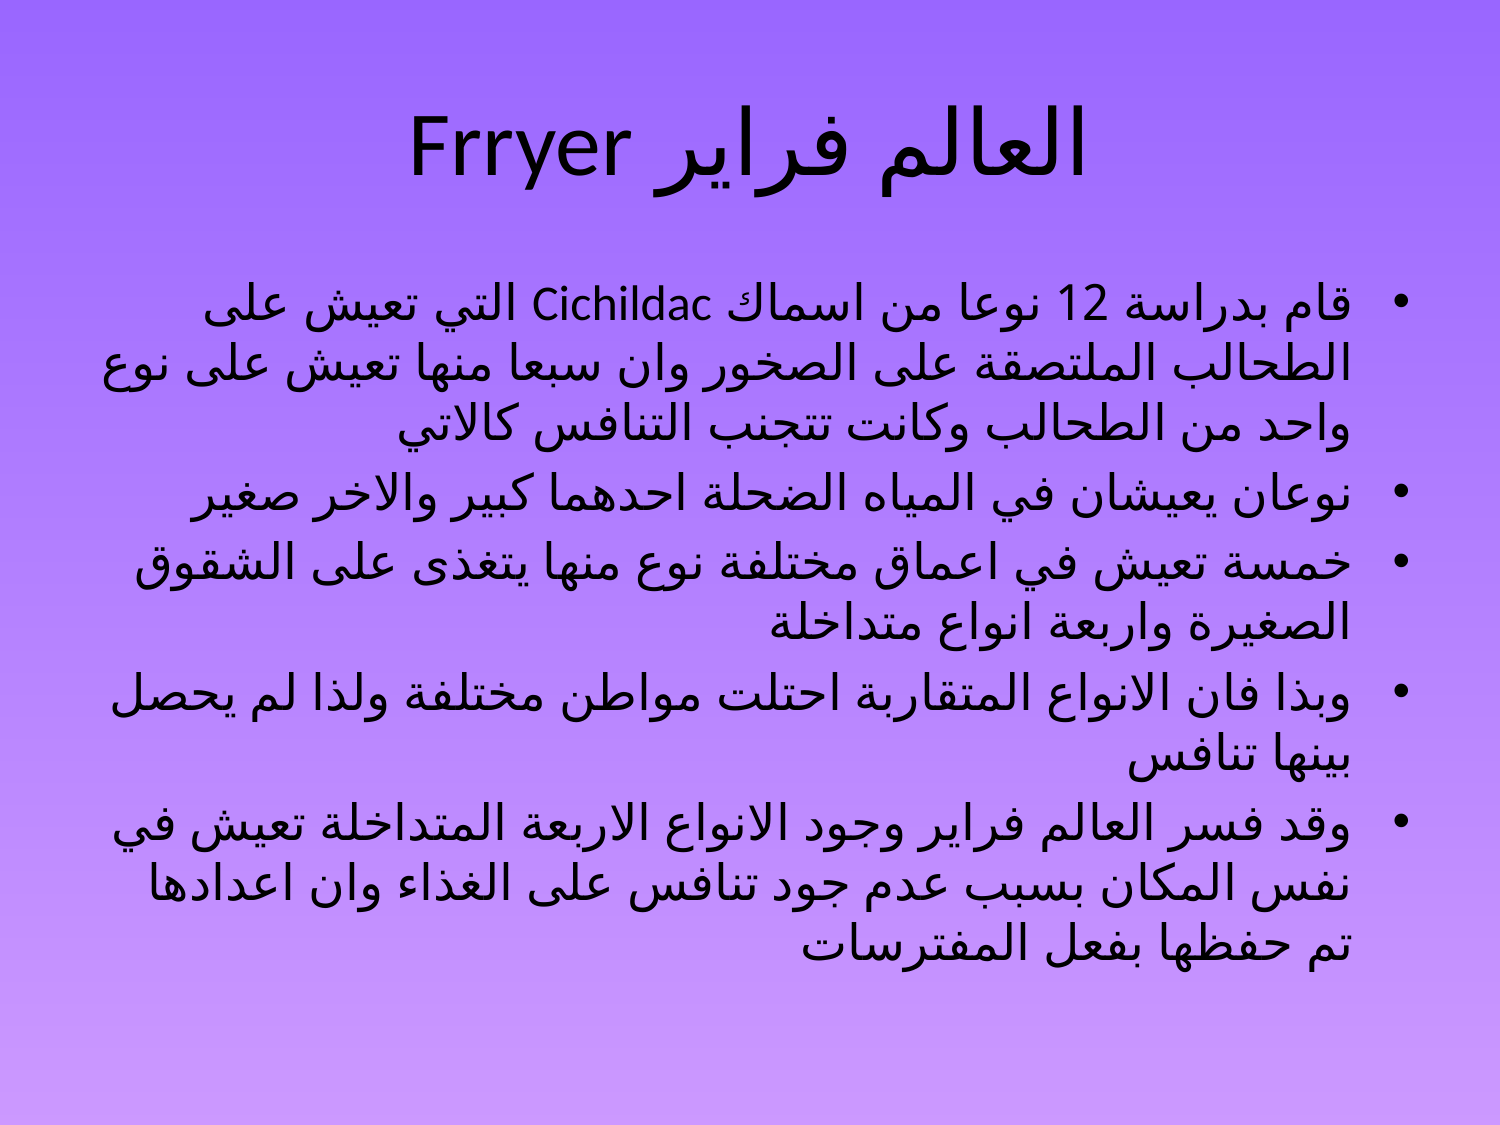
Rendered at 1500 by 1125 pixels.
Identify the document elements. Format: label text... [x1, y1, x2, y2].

title العالم فراير Frryer [75, 45, 1425, 233]
list قام بدراسة 12 نوعا من اسماك Cichildac التي تعيش على الطحالب الملتصقة على الصخور وان سبعا منها تعيش على نوع واحد من الطحالب وكانت تتجنب التنافس كالاتي نوعان يعيشان في المياه الضحلة احدهما كبير والاخر صغير خمسة تعيش في اعماق مختلفة نوع منها يتغذى على الشقوق الصغيرة واربعة انواع متداخلة وبذا فان الانواع المتقاربة احتلت مواطن مختلفة ولذا لم يحصل بينها تنافس وقد فسر العالم فراير وجود الانواع الاربعة المتداخلة تعيش في نفس المكان بسبب عدم جود تنافس على الغذاء وان اعدادها تم حفظها بفعل المفترسات [75, 262, 1425, 1005]
